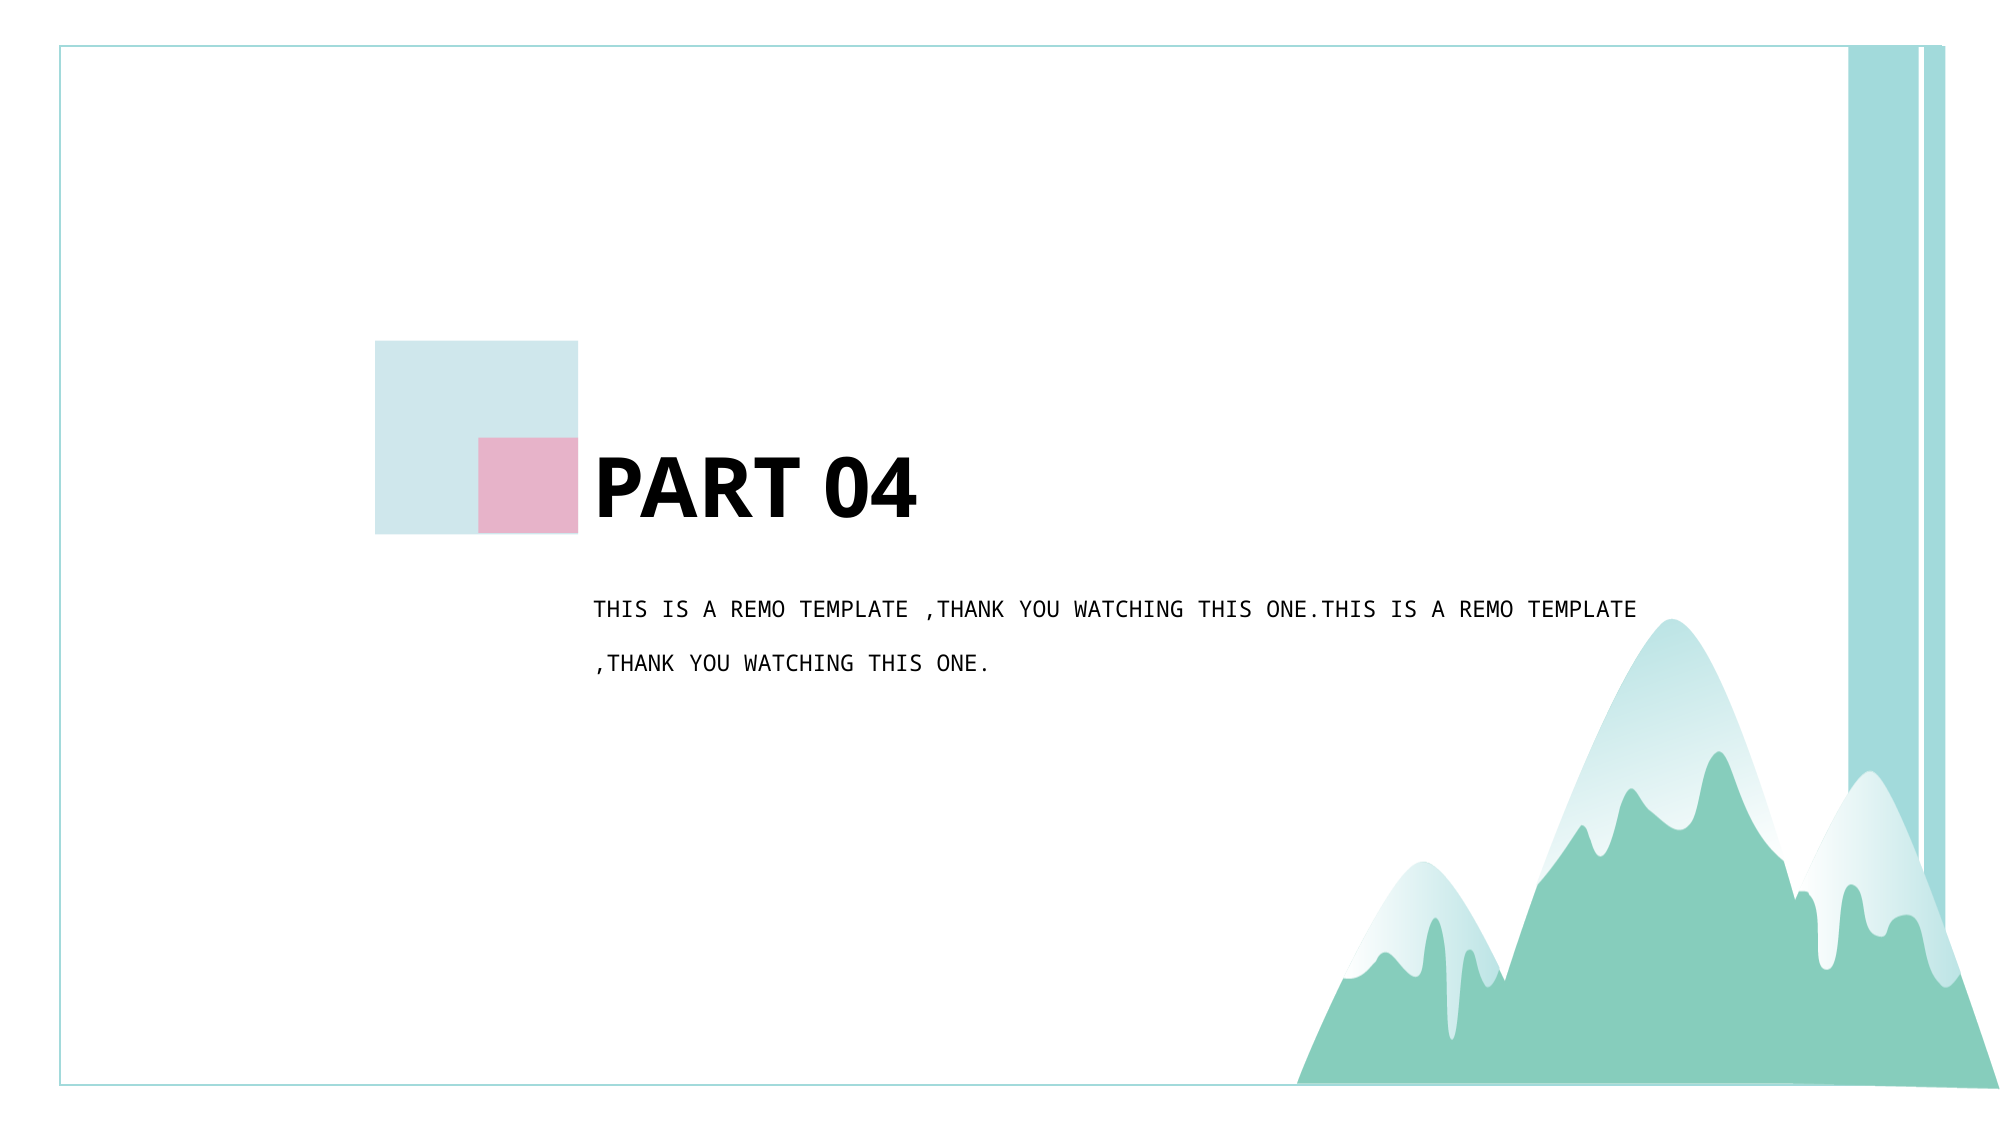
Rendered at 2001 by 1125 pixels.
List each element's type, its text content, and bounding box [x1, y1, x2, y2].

picture [1146, 565, 2000, 1125]
text_box [374, 340, 579, 535]
text_box PART 04 [578, 427, 1148, 542]
text_box THIS IS A REMO TEMPLATE ,THANK YOU WATCHING THIS ONE.THIS IS A REMO TEMPLATE ,THANK YOU WATCHING THIS ONE. [578, 559, 1665, 754]
text_box [59, 45, 1942, 1086]
text_box [477, 437, 579, 534]
text_box [1942, 45, 1946, 565]
